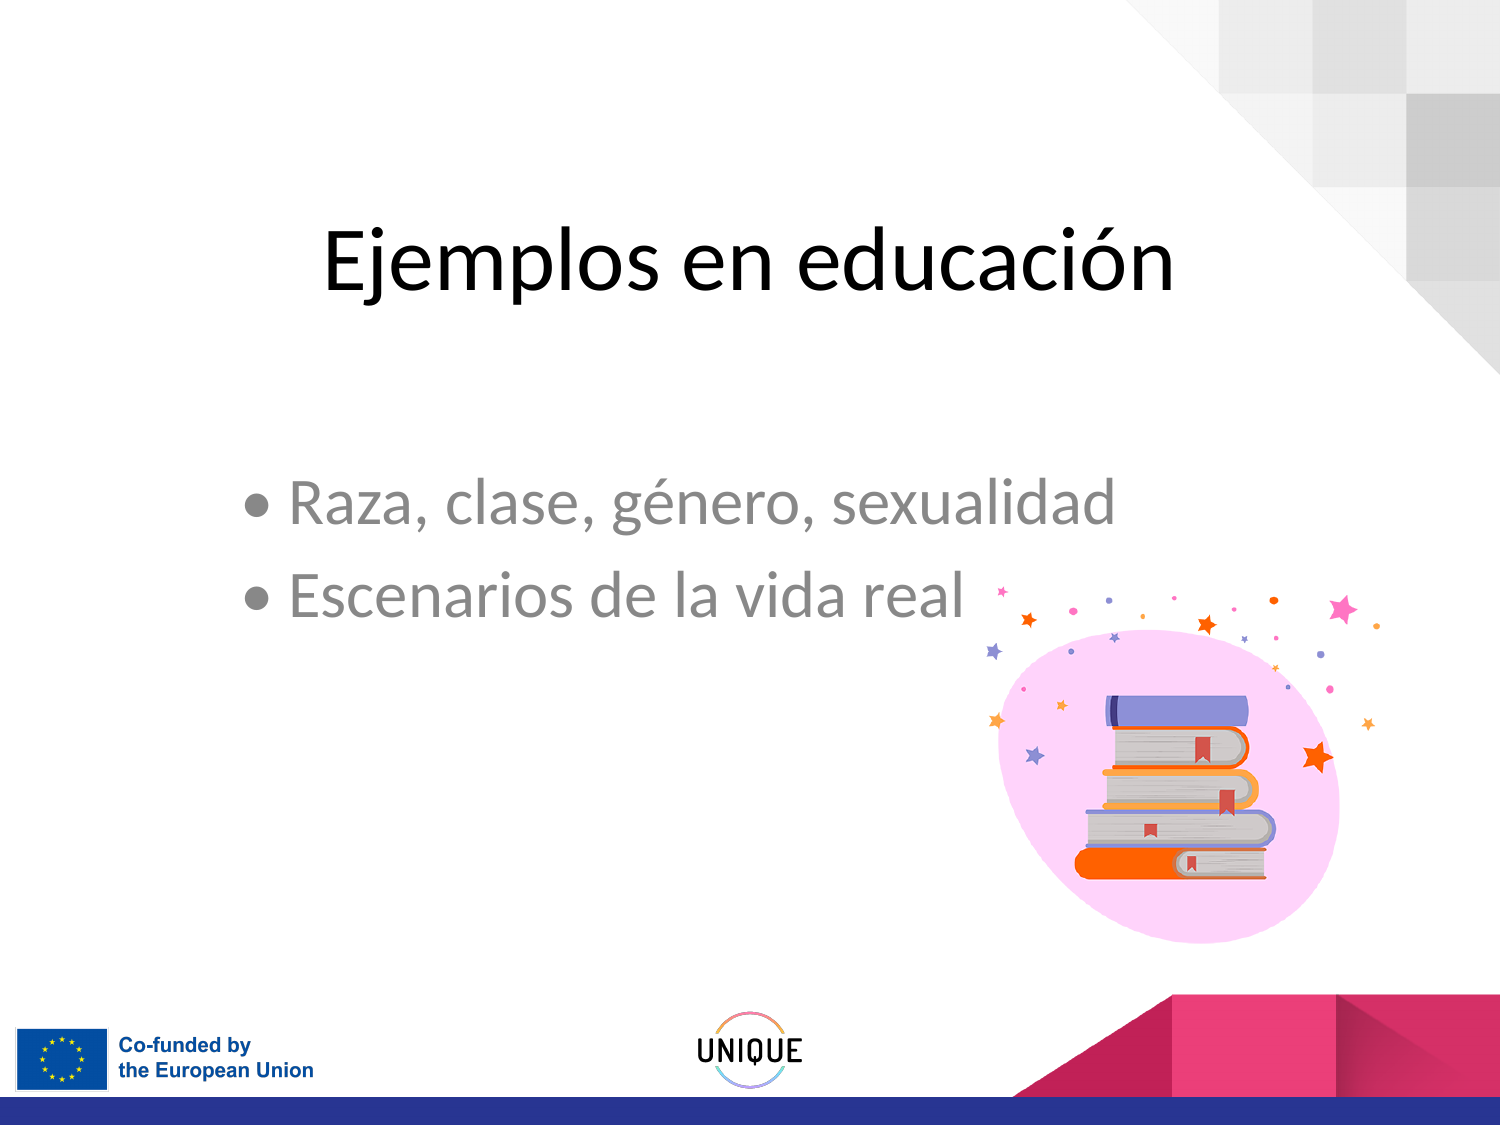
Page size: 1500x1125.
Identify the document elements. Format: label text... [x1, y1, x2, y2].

picture [0, 993, 1500, 1125]
title Ejemplos en educación [112, 132, 1388, 375]
subtitle • Raza, clase, género, sexualidad • Escenarios de la vida real [225, 450, 1275, 738]
picture [1125, 0, 1500, 375]
picture [966, 576, 1388, 965]
